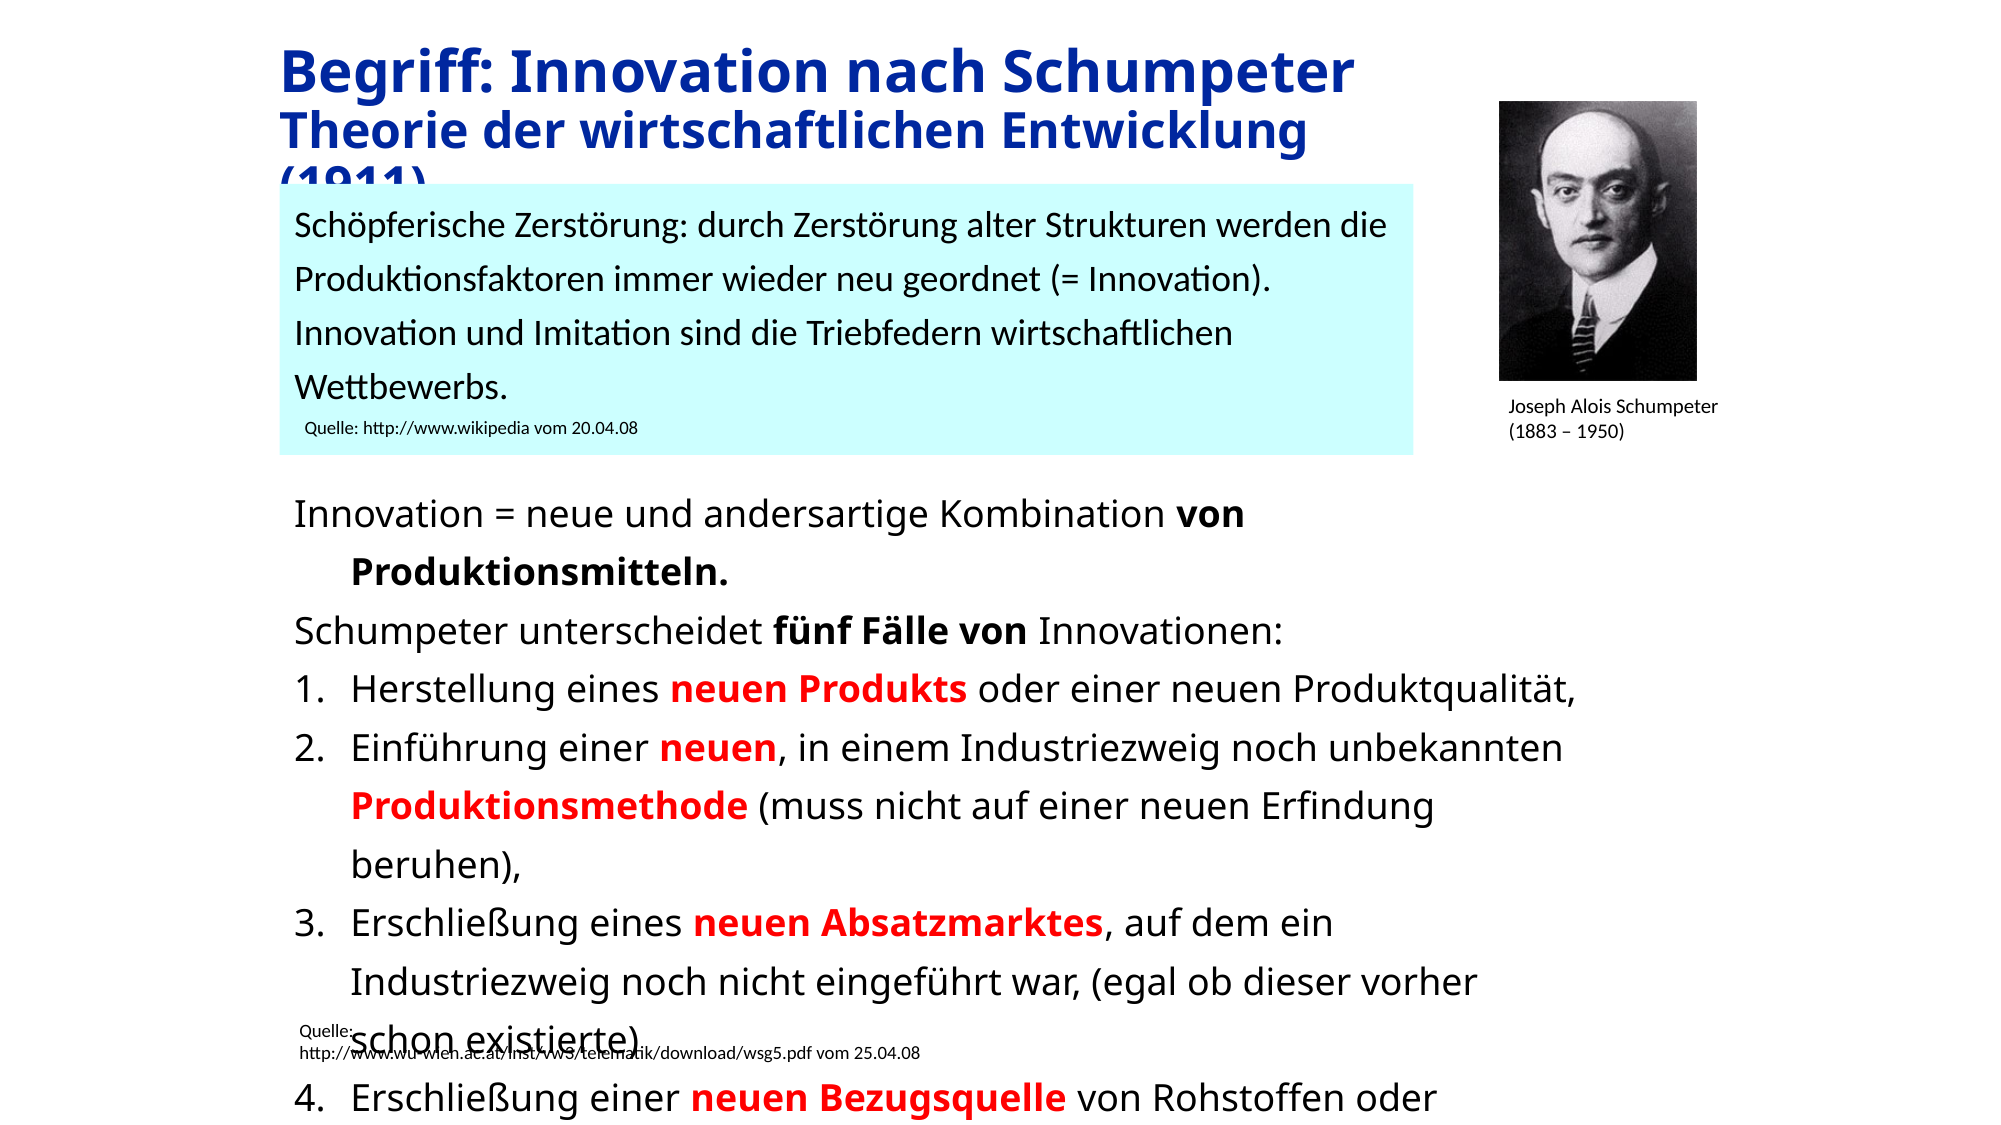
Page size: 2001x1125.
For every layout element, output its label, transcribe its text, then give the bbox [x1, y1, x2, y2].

text_box Joseph Alois Schumpeter (1883 – 1950) [1493, 384, 1739, 450]
text_box Schöpferische Zerstörung: durch Zerstörung alter Strukturen werden die Produktionsfaktoren immer wieder neu geordnet (= Innovation). Innovation und Imitation sind die Triebfedern wirtschaftlichen Wettbewerbs. [279, 183, 1414, 455]
text_box Quelle: http://www.wikipedia vom 20.04.08 [289, 408, 653, 446]
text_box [279, 468, 1609, 1073]
text_box Begriff: Innovation nach Schumpeter Theorie der wirtschaftlichen Entwicklung (1911) [279, 42, 1449, 214]
picture [1499, 101, 1697, 381]
